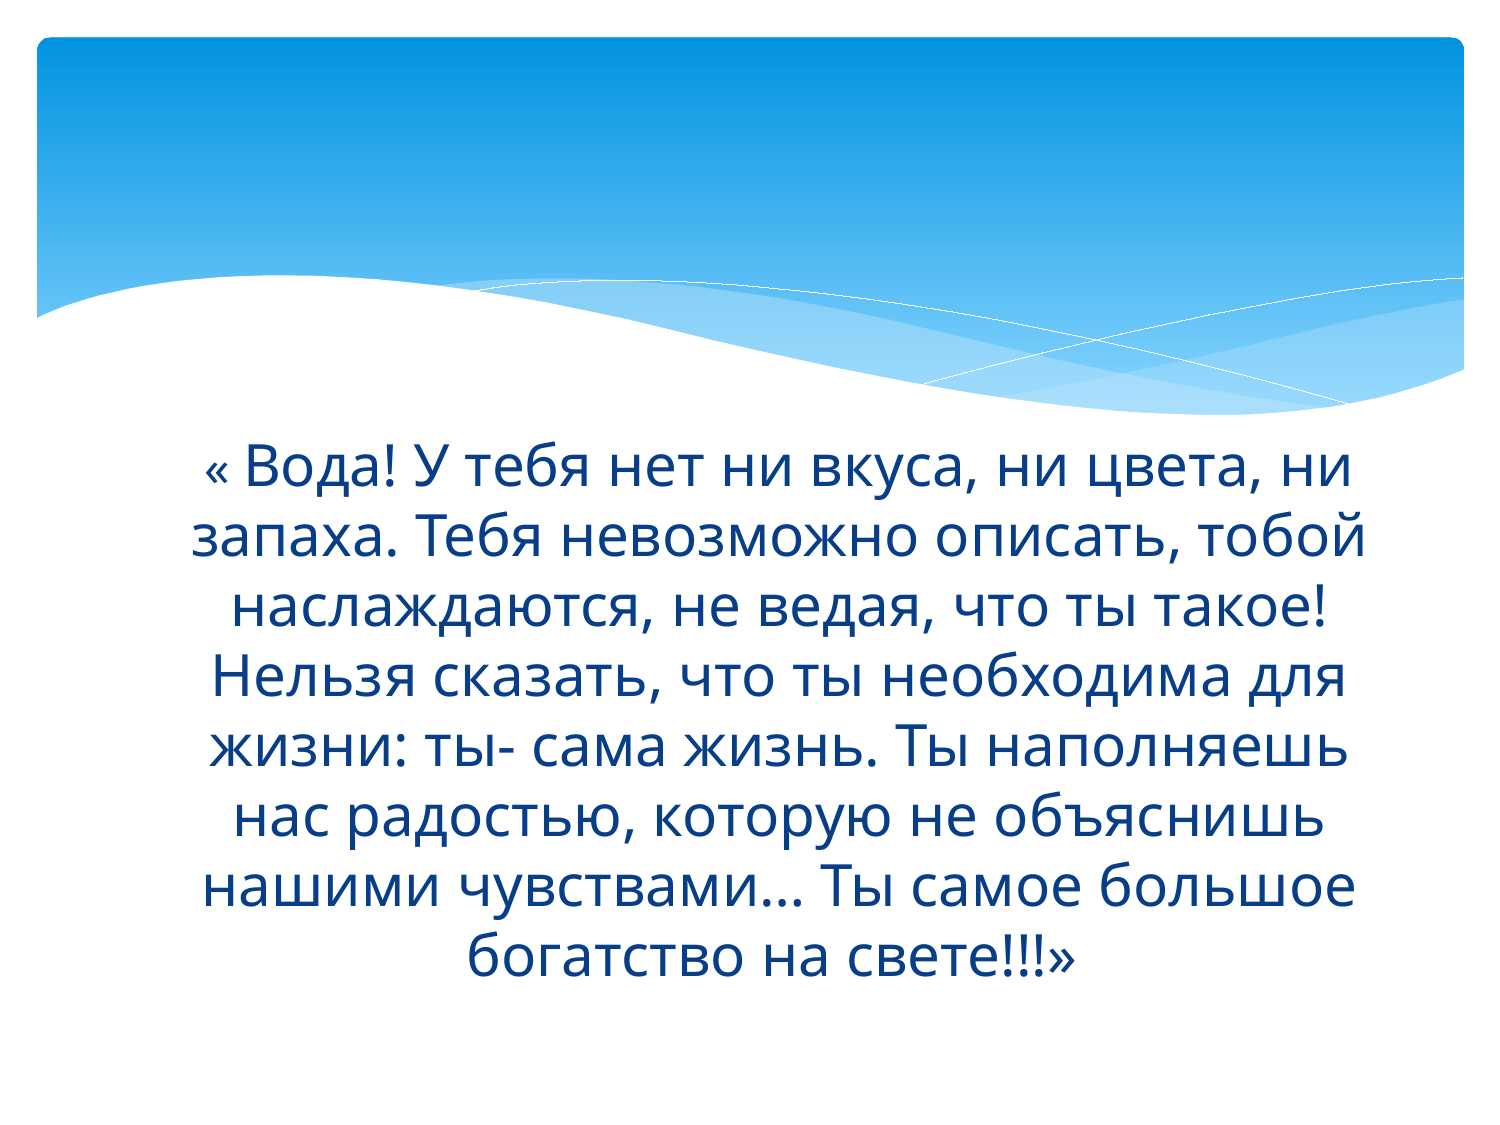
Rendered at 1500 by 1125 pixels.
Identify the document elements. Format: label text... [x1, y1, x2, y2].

list « Вода! У тебя нет ни вкуса, ни цвета, ни запаха. Тебя невозможно описать, тобой наслаждаются, не ведая, что ты такое! Нельзя сказать, что ты необходима для жизни: ты- сама жизнь. Ты наполняешь нас радостью, которую не объяснишь нашими чувствами… Ты самое большое богатство на свете!!!» [147, 420, 1412, 1065]
